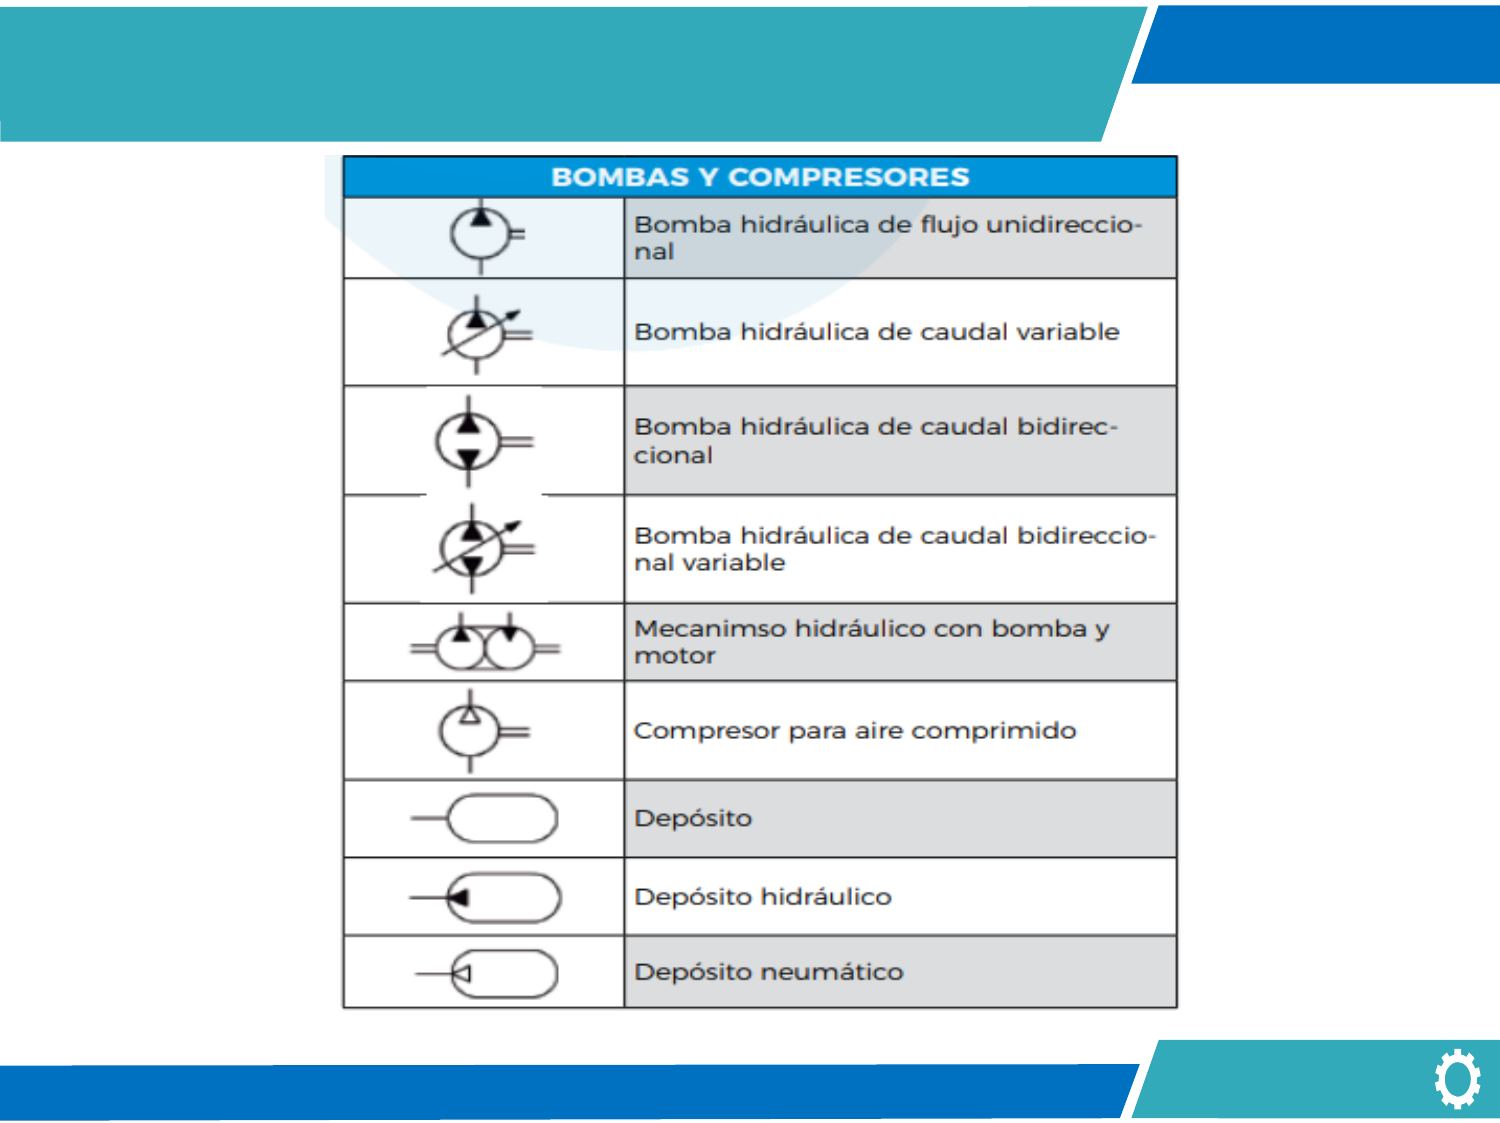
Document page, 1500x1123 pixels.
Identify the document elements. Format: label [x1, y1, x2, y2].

picture [324, 155, 1211, 1020]
